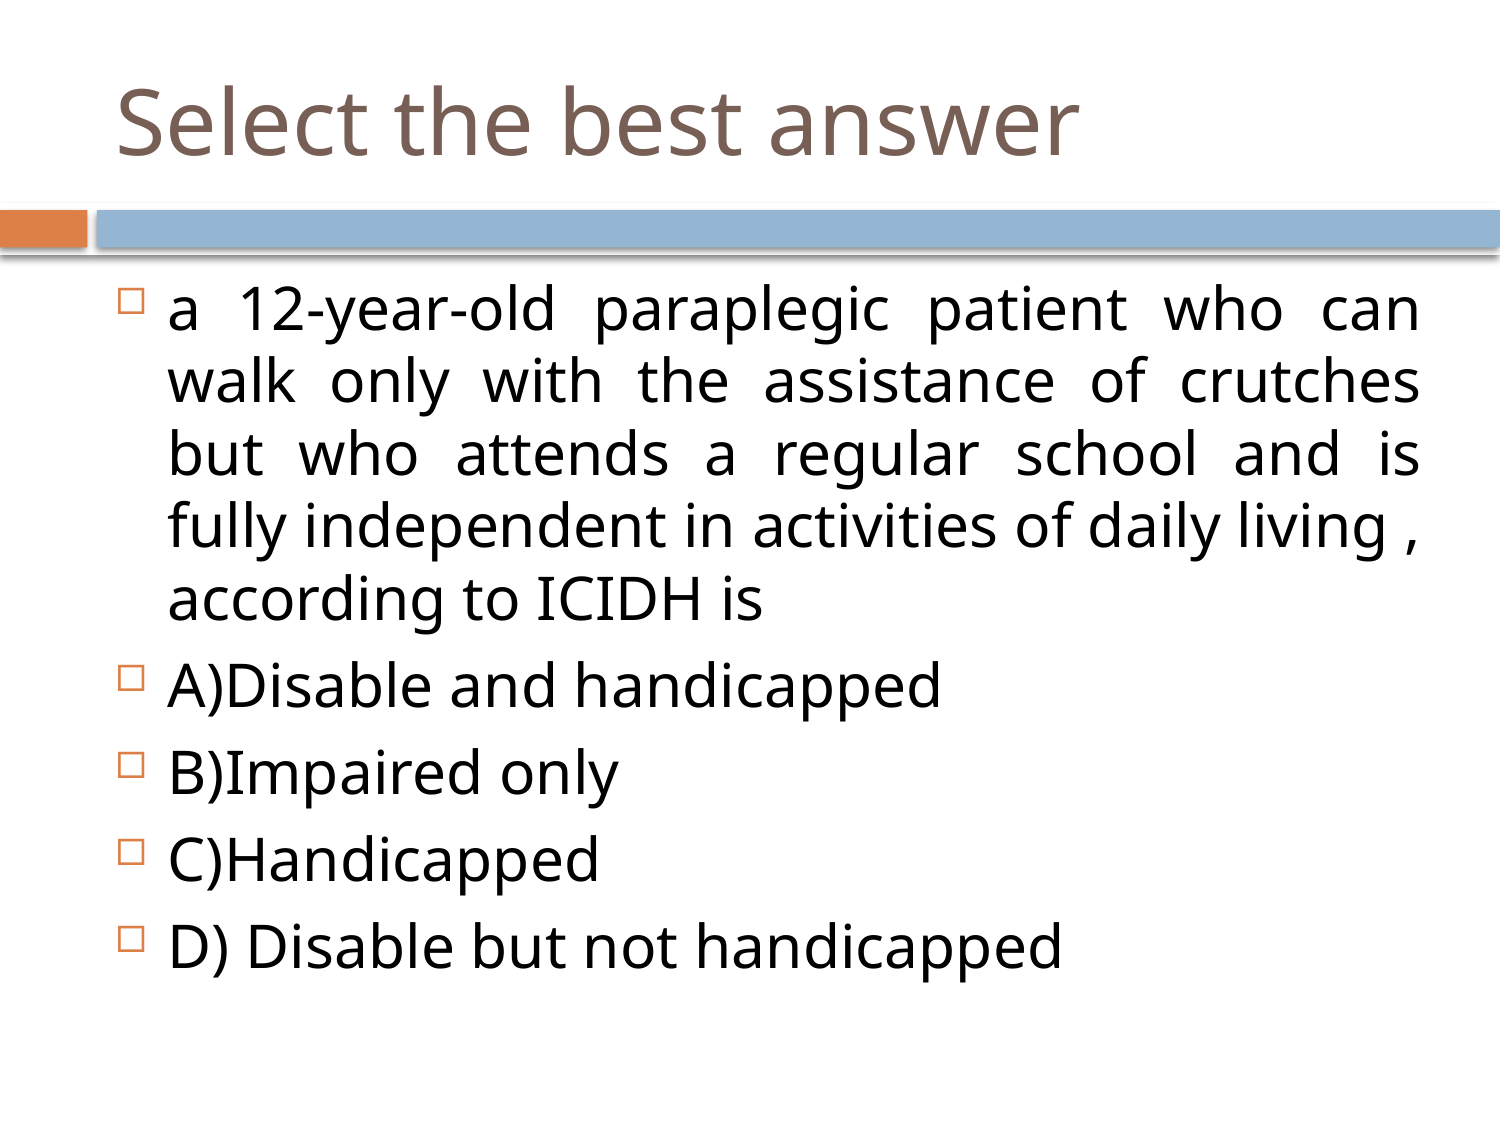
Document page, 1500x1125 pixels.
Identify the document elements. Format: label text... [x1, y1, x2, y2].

title Select the best answer [100, 37, 1438, 200]
list a 12-year-old paraplegic patient who can walk only with the assistance of crutches but who attends a regular school and is fully independent in activities of daily living , according to ICIDH is A)Disable and handicapped B)Impaired only C)Handicapped D) Disable but not handicapped [100, 262, 1438, 1000]
